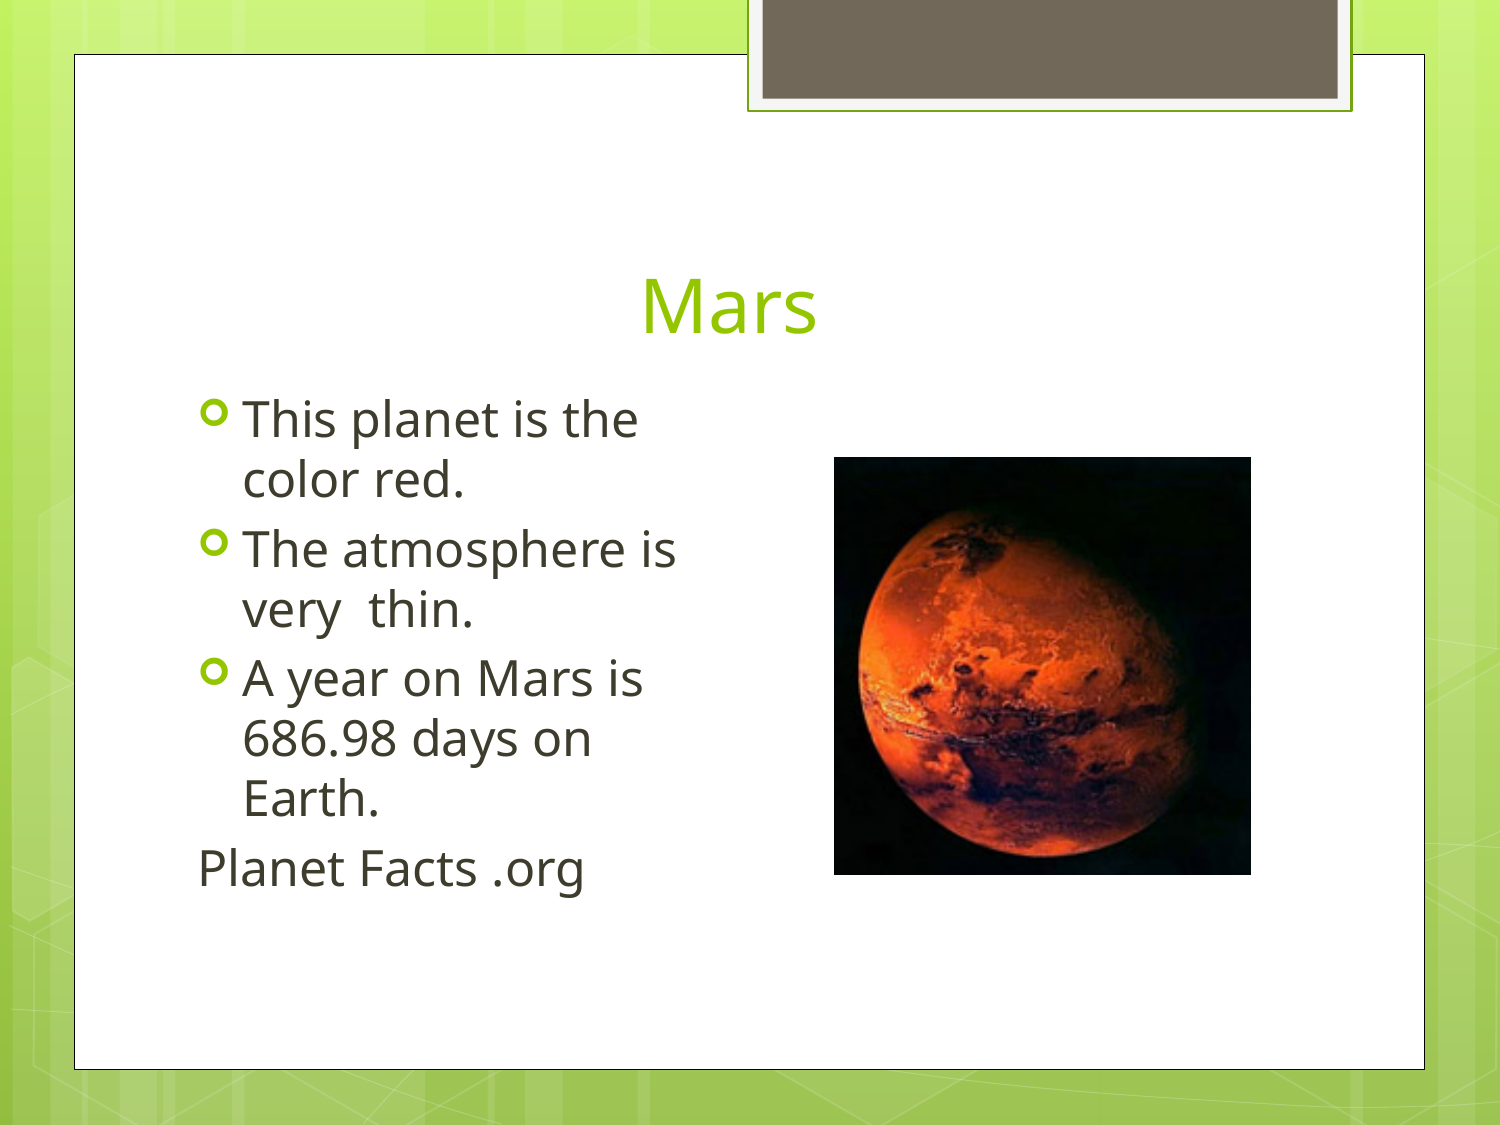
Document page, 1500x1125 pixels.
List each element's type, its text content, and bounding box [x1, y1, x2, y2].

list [833, 457, 1251, 875]
list This planet is the color red. The atmosphere is very thin. A year on Mars is 686.98 days on Earth. Planet Facts .org [171, 379, 732, 953]
title Mars [624, 249, 854, 356]
